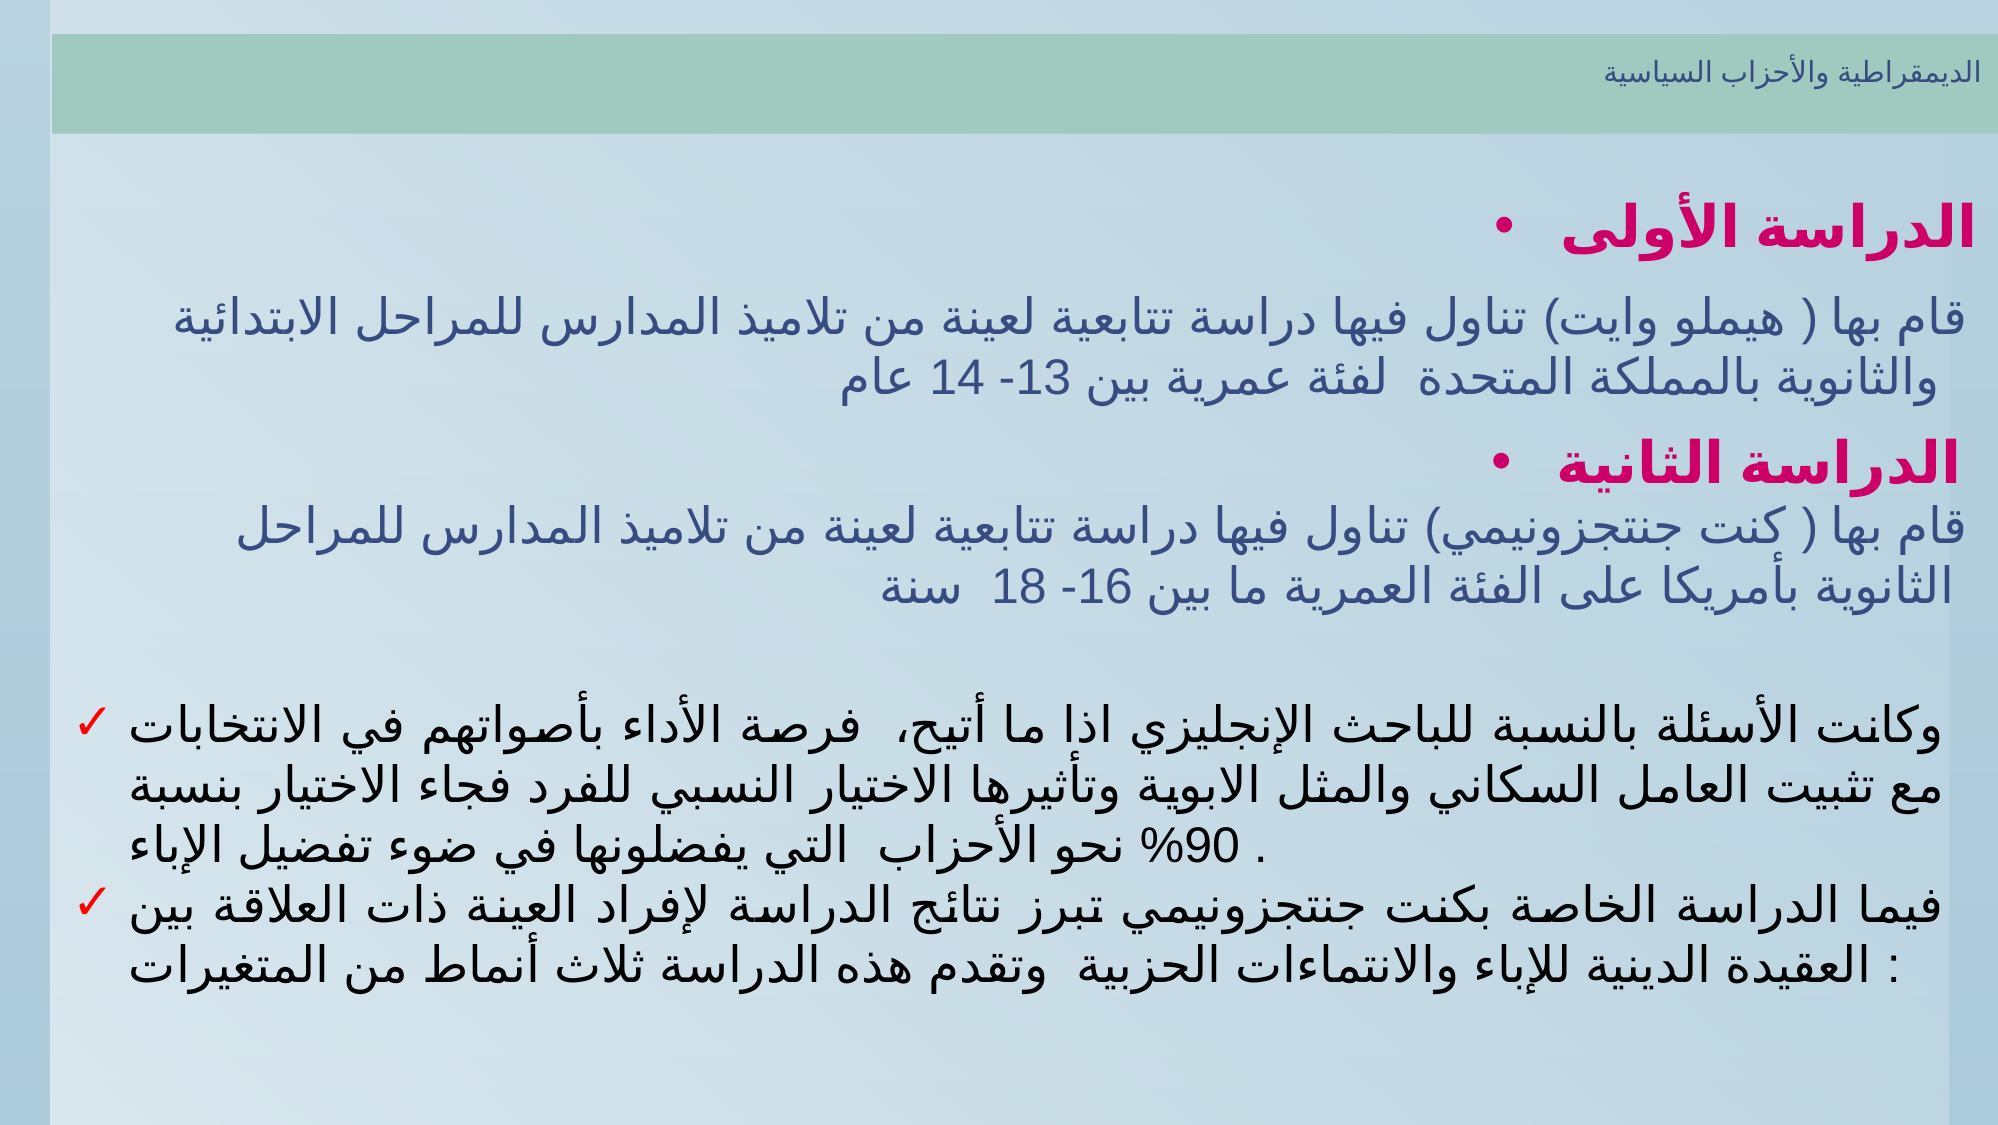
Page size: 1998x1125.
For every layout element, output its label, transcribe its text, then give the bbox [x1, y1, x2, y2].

text_box الدراسة الأولى [1487, 182, 1998, 267]
text_box وكانت الأسئلة بالنسبة للباحث الإنجليزي اذا ما أتيح، فرصة الأداء بأصواتهم في الانتخابات مع تثبيت العامل السكاني والمثل الابوية وتأثيرها الاختيار النسبي للفرد فجاء الاختيار بنسبة 90% نحو الأحزاب التي يفضلونها في ضوء تفضيل الإباء . فيما الدراسة الخاصة بكنت جنتجزونيمي تبرز نتائج الدراسة لإفراد العينة ذات العلاقة بين العقيدة الدينية للإباء والانتماءات الحزبية وتقدم هذه الدراسة ثلاث أنماط من المتغيرات : [65, 624, 1954, 1000]
text_box الدراسة الثانية [1483, 418, 1985, 503]
text_box قام بها ( كنت جنتجزونيمي) تناول فيها دراسة تتابعية لعينة من تلاميذ المدارس للمراحل الثانوية بأمريكا على الفئة العمرية ما بين 16- 18 سنة [124, 486, 1977, 621]
text_box الديمقراطية والأحزاب السياسية [52, 34, 1998, 134]
text_box قام بها ( هيملو وايت) تناول فيها دراسة تتابعية لعينة من تلاميذ المدارس للمراحل الابتدائية والثانوية بالمملكة المتحدة لفئة عمرية بين 13- 14 عام [124, 277, 1977, 413]
